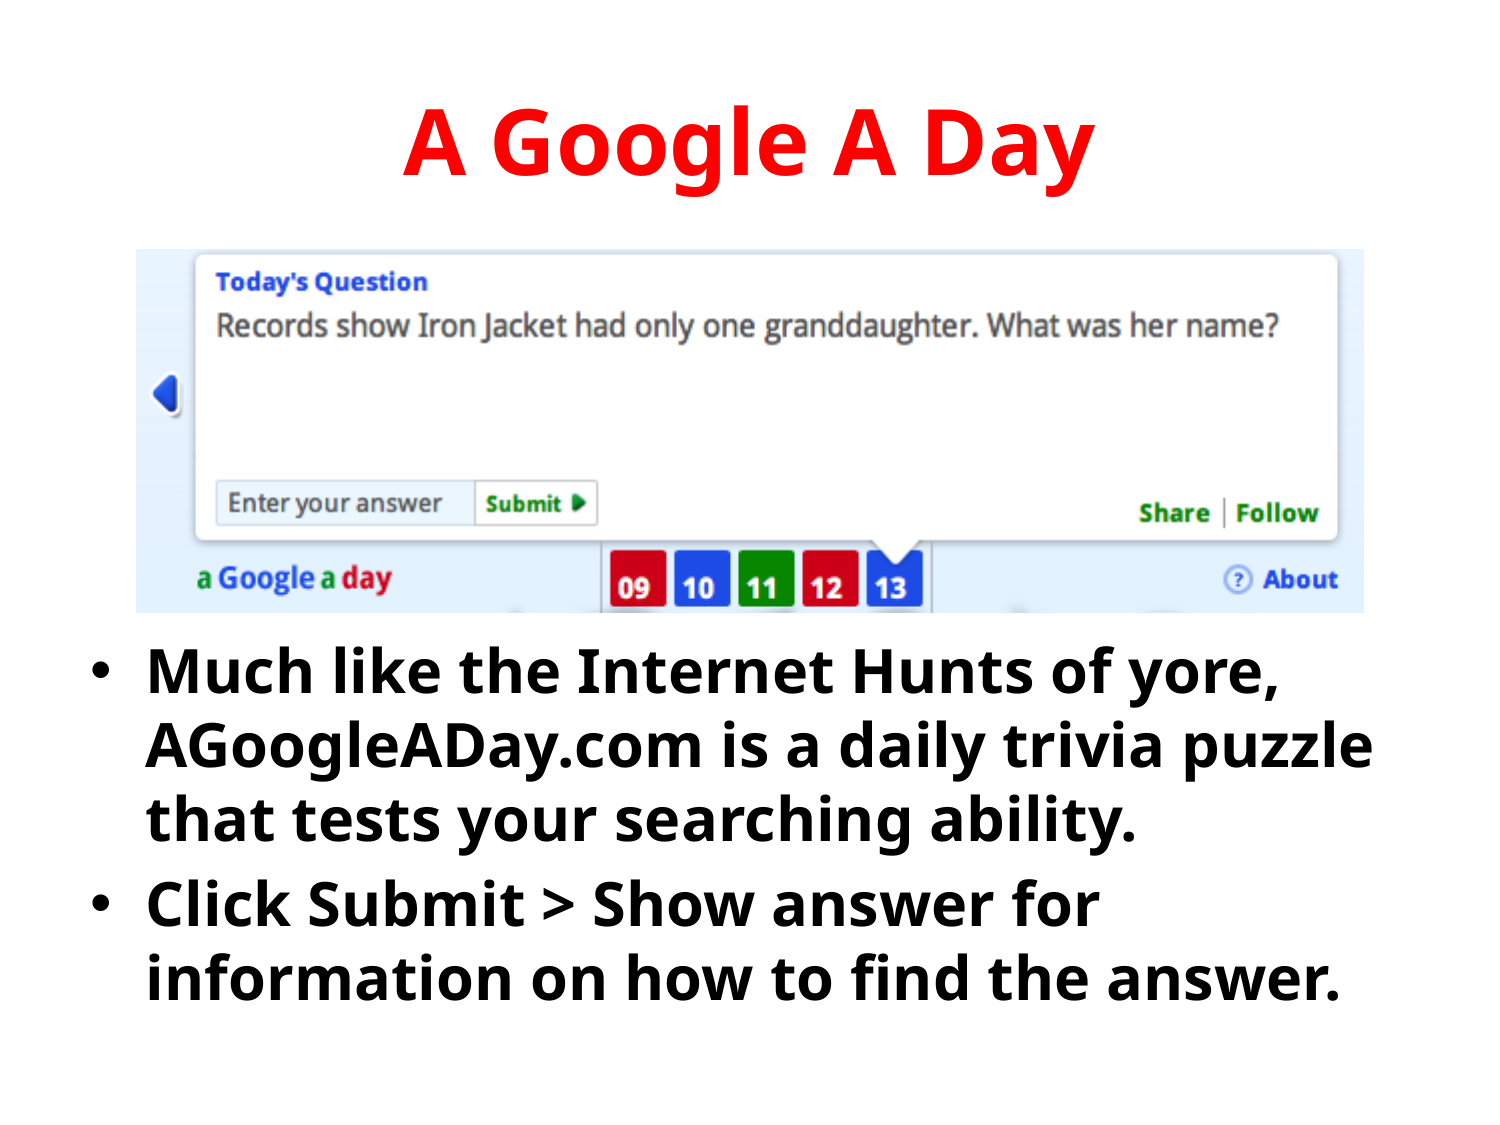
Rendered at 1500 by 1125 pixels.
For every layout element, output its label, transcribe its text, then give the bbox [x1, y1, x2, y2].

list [74, 249, 1426, 613]
list Much like the Internet Hunts of yore, AGoogleADay.com is a daily trivia puzzle that tests your searching ability. Click Submit > Show answer for information on how to find the answer. [75, 624, 1425, 1025]
title A Google A Day [75, 45, 1425, 233]
